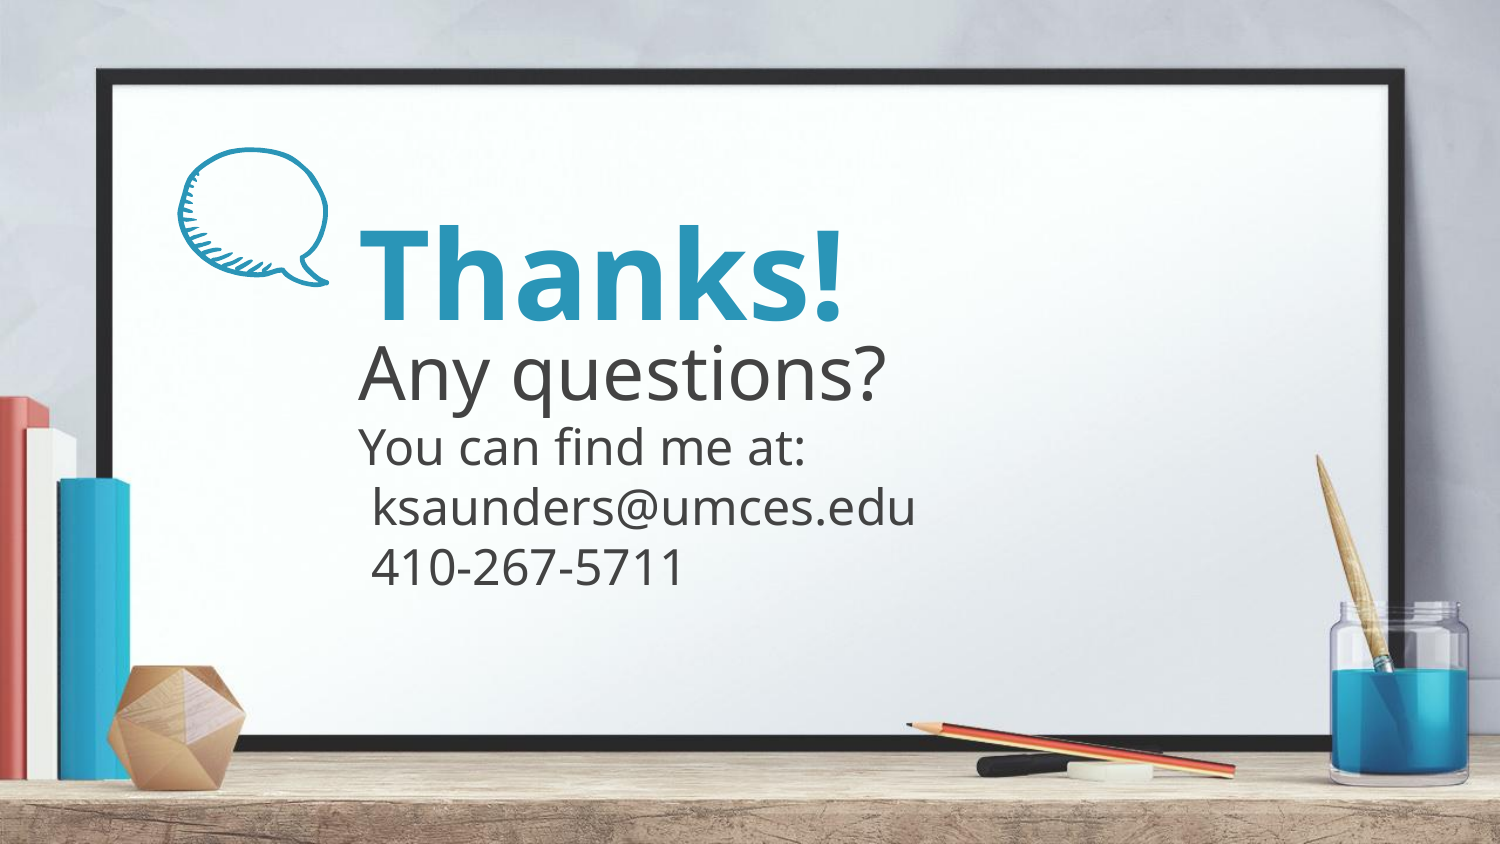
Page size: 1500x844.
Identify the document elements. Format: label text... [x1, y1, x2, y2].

title Thanks! [343, 180, 1324, 304]
text_box [177, 147, 330, 288]
picture [0, 0, 1500, 844]
list Any questions? You can find me at: ksaunders@umces.edu 410-267-5711 [343, 310, 1181, 667]
